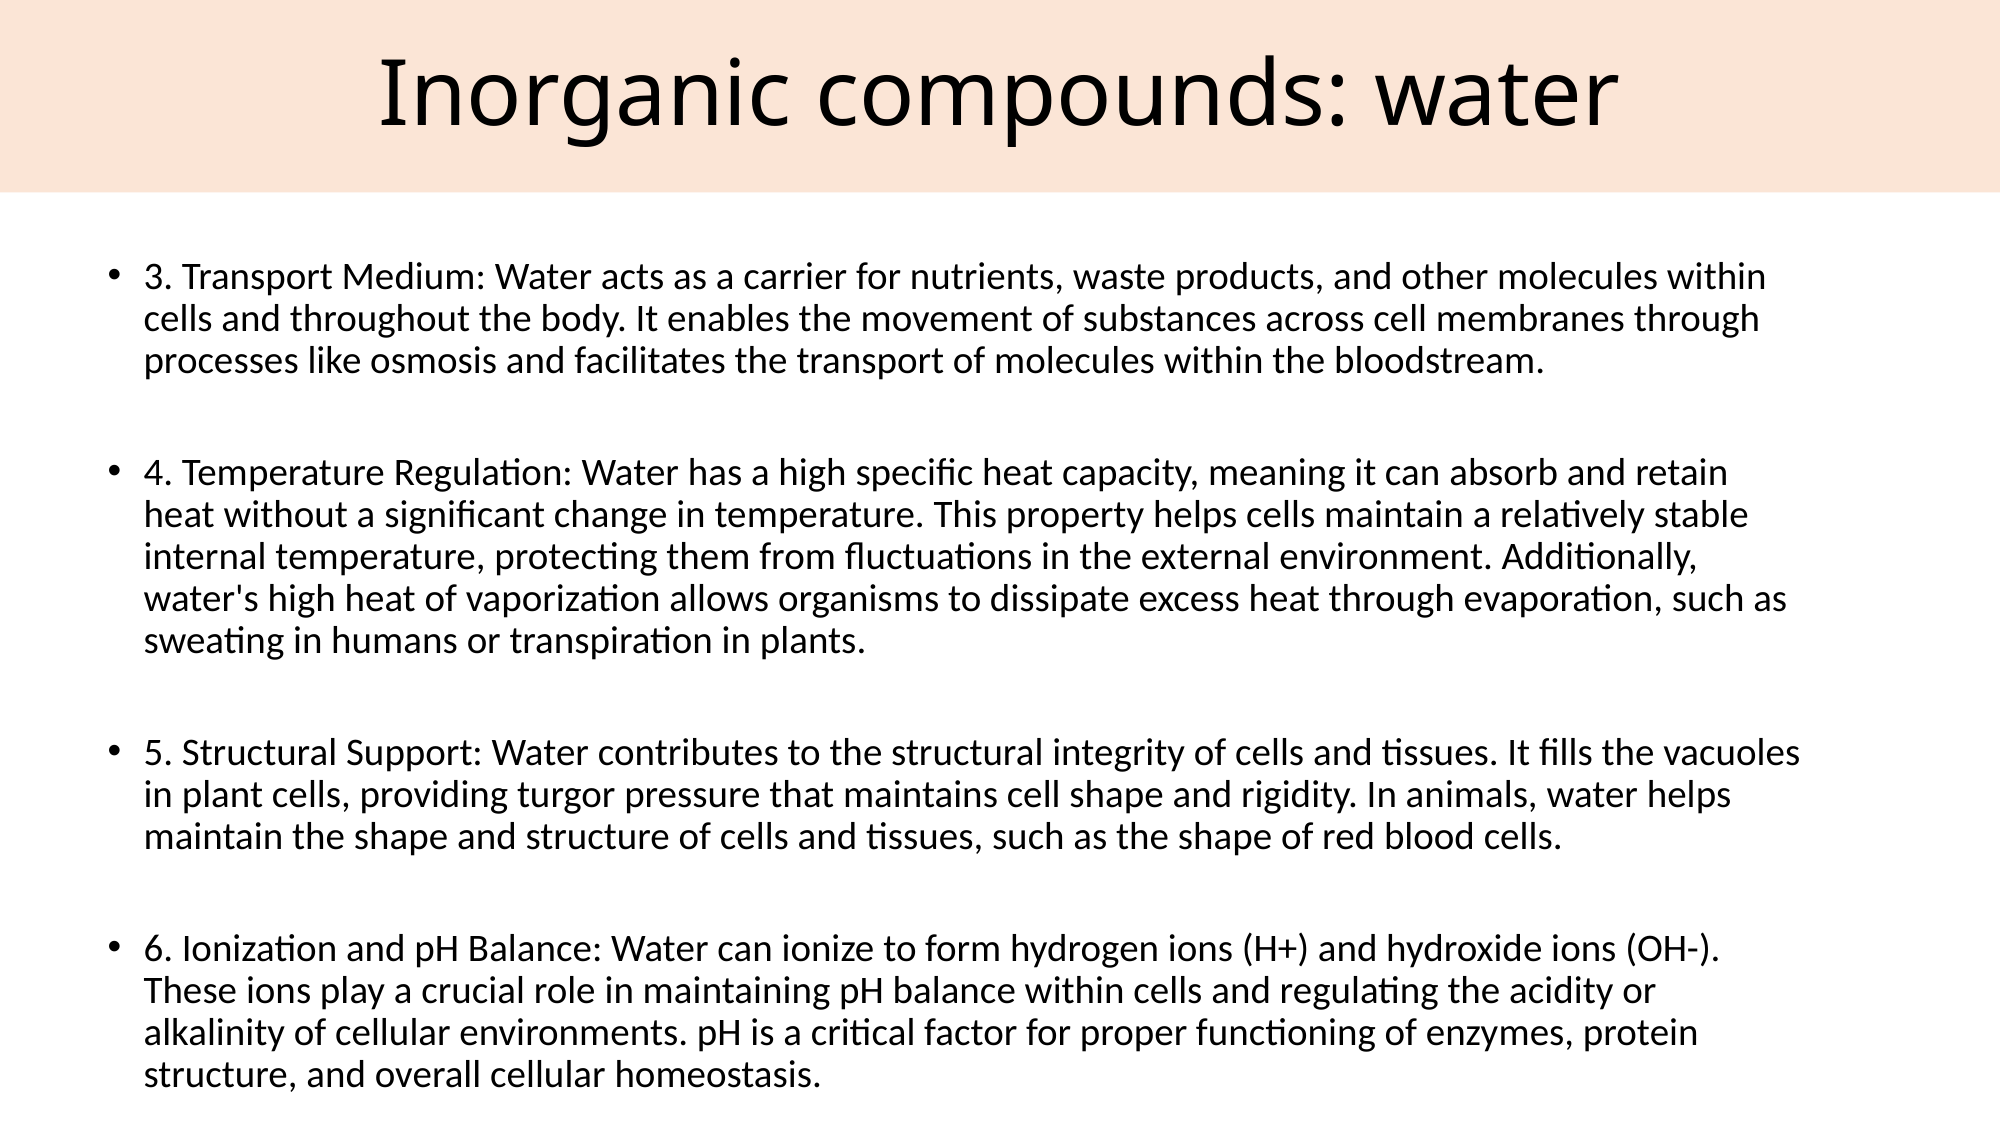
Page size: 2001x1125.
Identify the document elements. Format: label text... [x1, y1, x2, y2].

list 3. Transport Medium: Water acts as a carrier for nutrients, waste products, and other molecules within cells and throughout the body. It enables the movement of substances across cell membranes through processes like osmosis and facilitates the transport of molecules within the bloodstream. 4. Temperature Regulation: Water has a high specific heat capacity, meaning it can absorb and retain heat without a significant change in temperature. This property helps cells maintain a relatively stable internal temperature, protecting them from fluctuations in the external environment. Additionally, water's high heat of vaporization allows organisms to dissipate excess heat through evaporation, such as sweating in humans or transpiration in plants. 5. Structural Support: Water contributes to the structural integrity of cells and tissues. It fills the vacuoles in plant cells, providing turgor pressure that maintains cell shape and rigidity. In animals, water helps maintain the shape and structure of cells and tissues, such as the shape of red blood cells. 6. Ionization and pH Balance: Water can ionize to form hydrogen ions (H+) and hydroxide ions (OH-). These ions play a crucial role in maintaining pH balance within cells and regulating the acidity or alkalinity of cellular environments. pH is a critical factor for proper functioning of enzymes, protein structure, and overall cellular homeostasis. [92, 247, 1818, 1125]
text_box Inorganic compounds: water [0, 0, 2000, 193]
